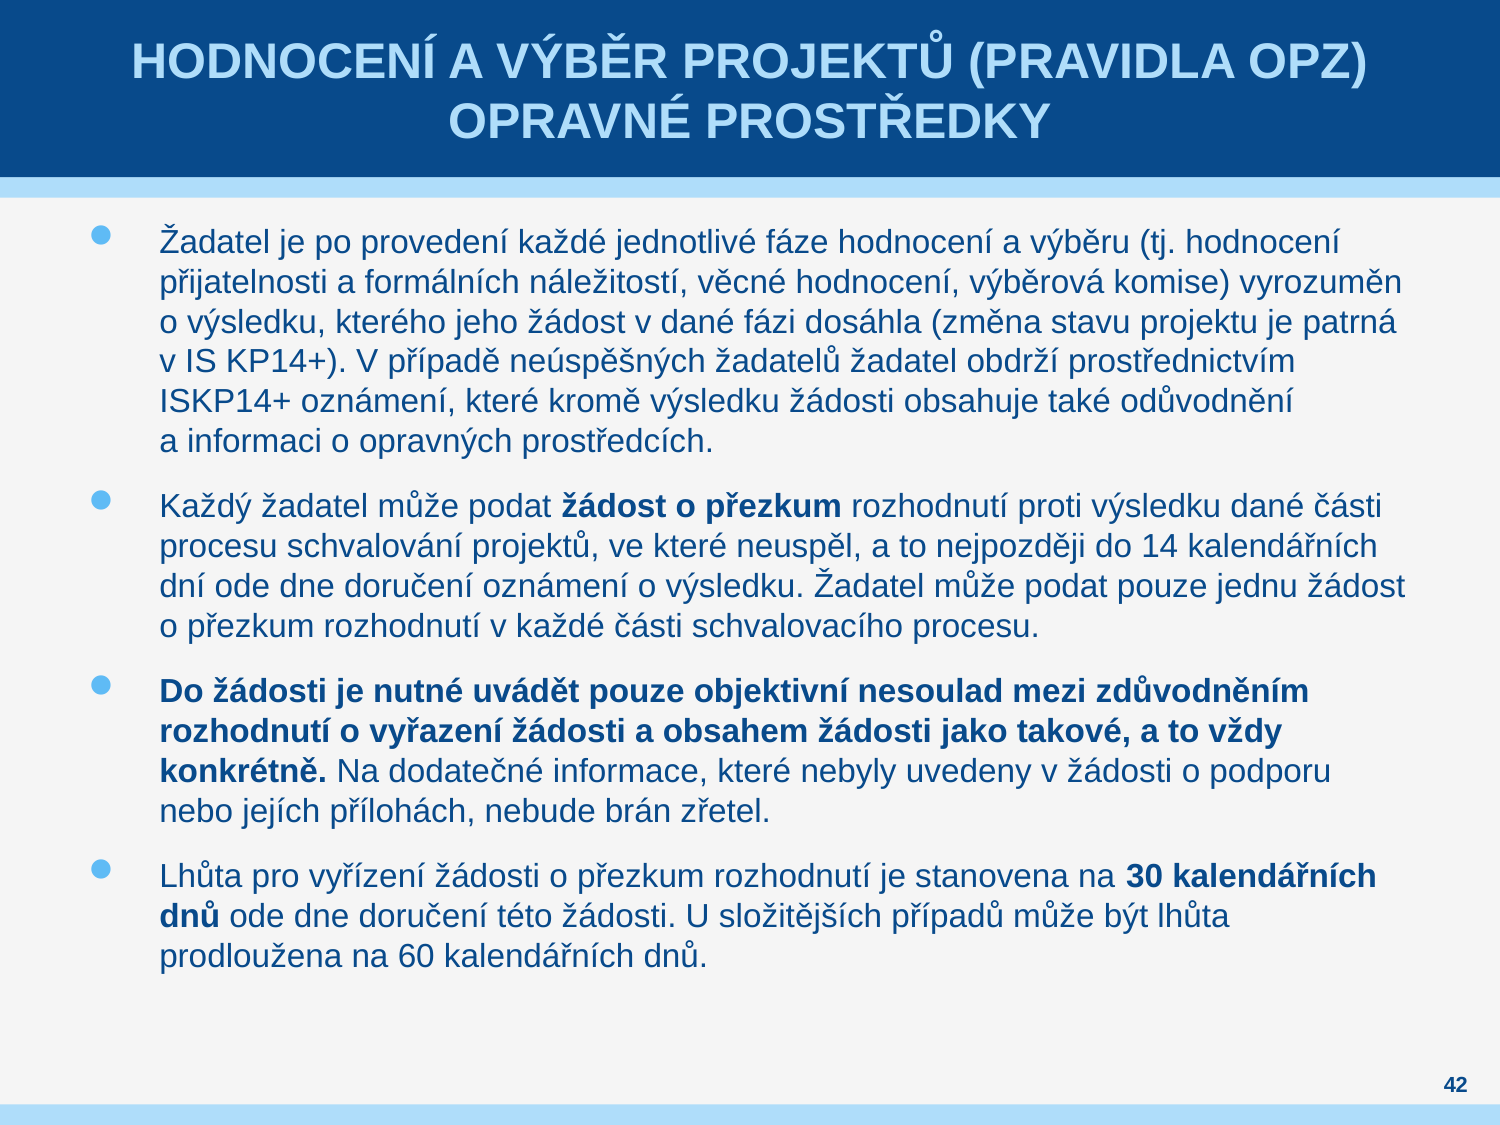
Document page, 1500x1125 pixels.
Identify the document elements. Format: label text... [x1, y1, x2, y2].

title Hodnocení a výběr projektů (pravidla OPZ) Opravné prostředky [59, 0, 1441, 178]
list Žadatel je po provedení každé jednotlivé fáze hodnocení a výběru (tj. hodnocení přijatelnosti a formálních náležitostí, věcné hodnocení, výběrová komise) vyrozuměn o výsledku, kterého jeho žádost v dané fázi dosáhla (změna stavu projektu je patrná v IS KP14+). V případě neúspěšných žadatelů žadatel obdrží prostřednictvím ISKP14+ oznámení, které kromě výsledku žádosti obsahuje také odůvodnění a informaci o opravných prostředcích. Každý žadatel může podat žádost o přezkum rozhodnutí proti výsledku dané části procesu schvalování projektů, ve které neuspěl, a to nejpozději do 14 kalendářních dní ode dne doručení oznámení o výsledku. Žadatel může podat pouze jednu žádost o přezkum rozhodnutí v každé části schvalovacího procesu. Do žádosti je nutné uvádět pouze objektivní nesoulad mezi zdůvodněním rozhodnutí o vyřazení žádosti a obsahem žádosti jako takové, a to vždy konkrétně. Na dodatečné informace, které nebyly uvedeny v žádosti o podporu nebo jejích přílohách, nebude brán zřetel. Lhůta pro vyřízení žádosti o přezkum rozhodnutí je stanovena na 30 kalendářních dnů ode dne doručení této žádosti. U složitějších případů může být lhůta prodloužena na 60 kalendářních dnů. [88, 219, 1412, 1004]
slide_number 42 [1417, 1068, 1495, 1099]
